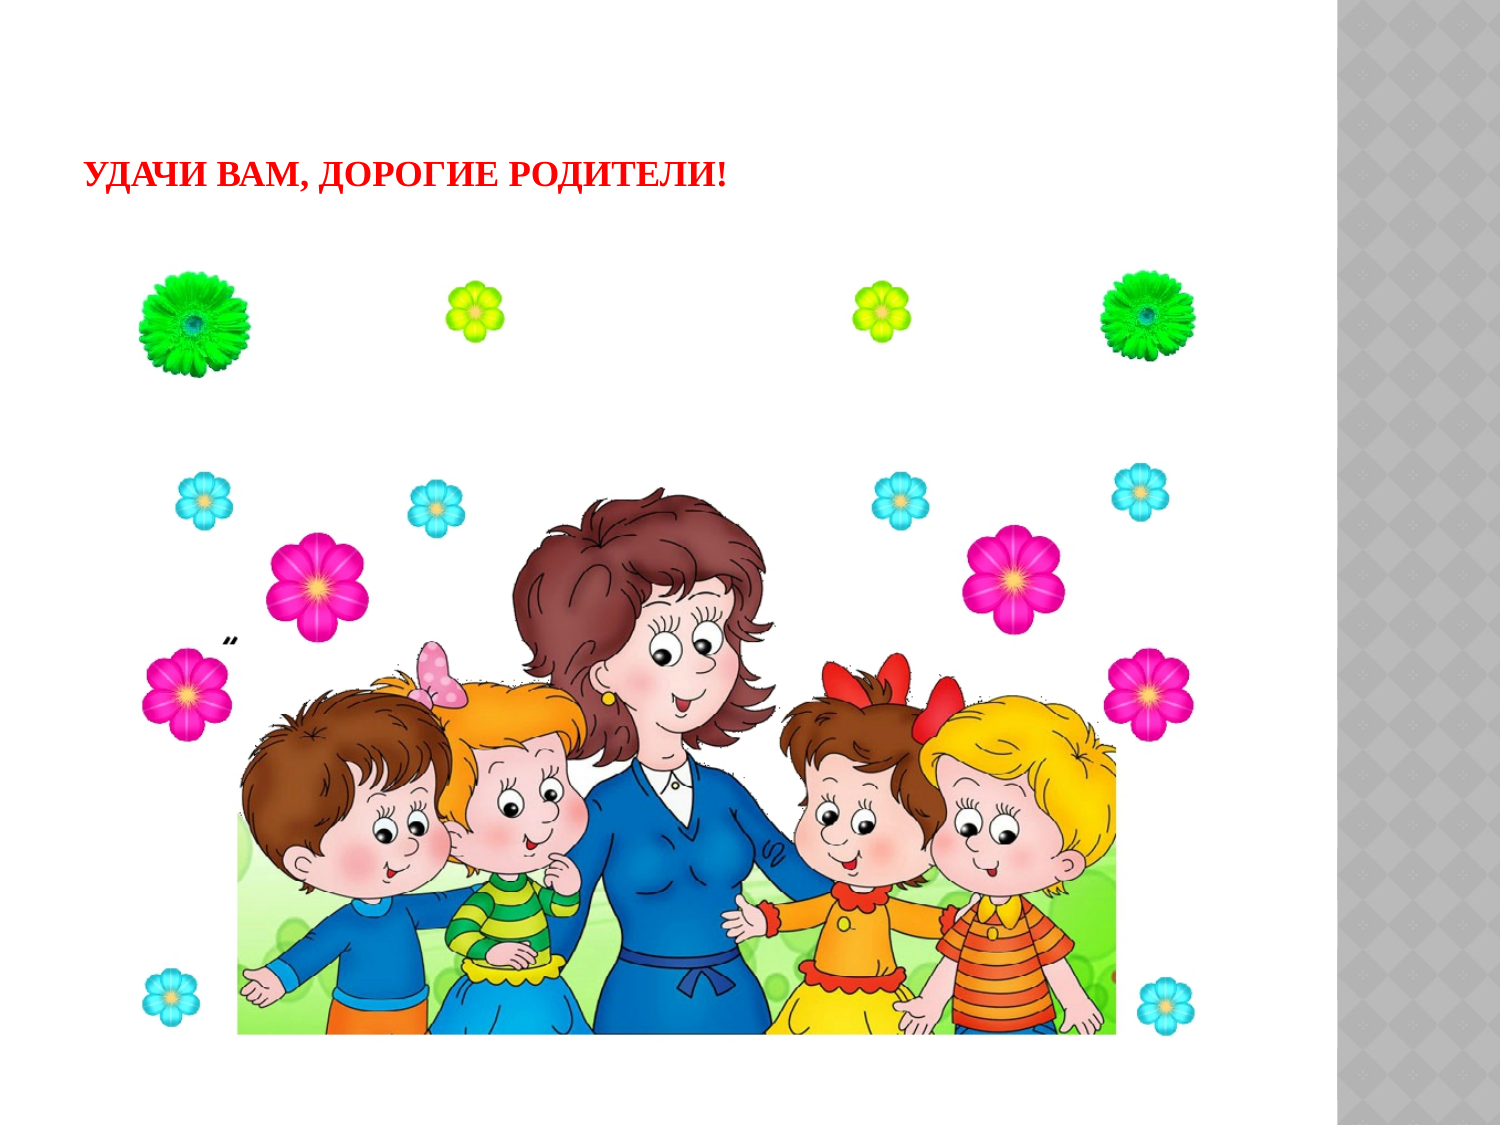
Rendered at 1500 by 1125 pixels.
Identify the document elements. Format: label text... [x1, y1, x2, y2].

title Удачи вам, дорогие родители! [75, 52, 1263, 240]
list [138, 263, 1200, 1060]
